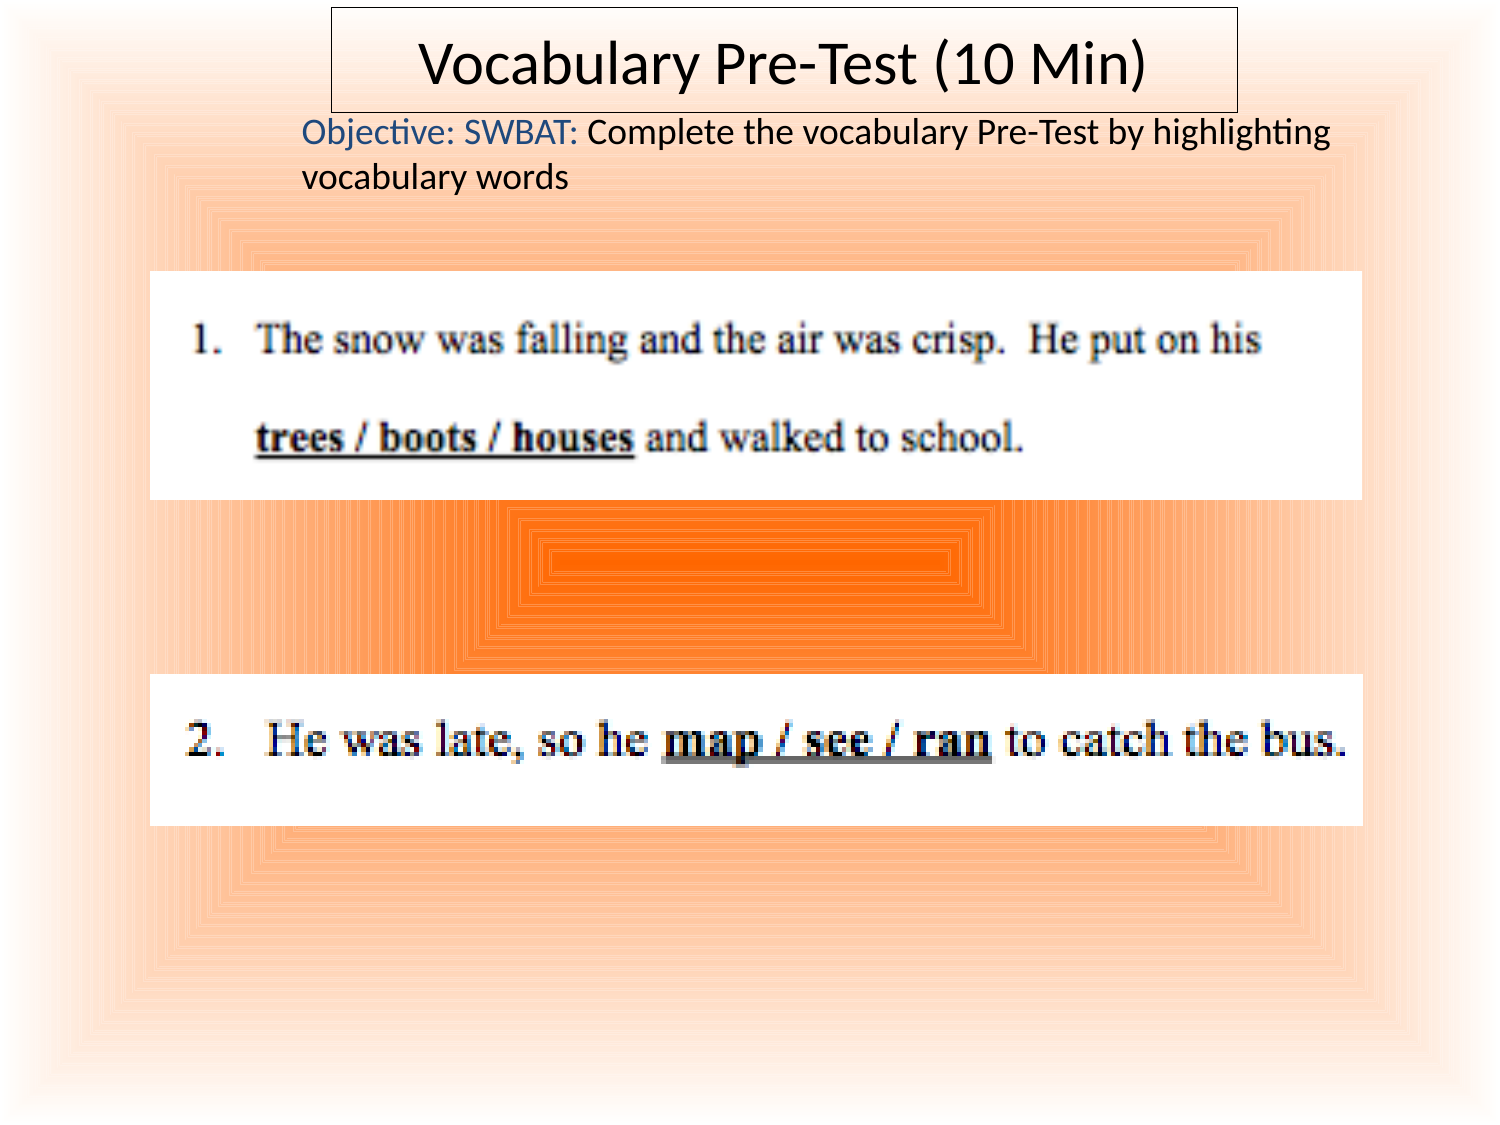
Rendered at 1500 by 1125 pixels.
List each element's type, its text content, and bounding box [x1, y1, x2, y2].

picture [149, 674, 1363, 827]
picture [149, 271, 1363, 501]
text_box Objective: SWBAT: Complete the vocabulary Pre-Test by highlighting vocabulary words [108, 99, 1450, 250]
title Vocabulary Pre-Test (10 Min) [331, 7, 1238, 99]
